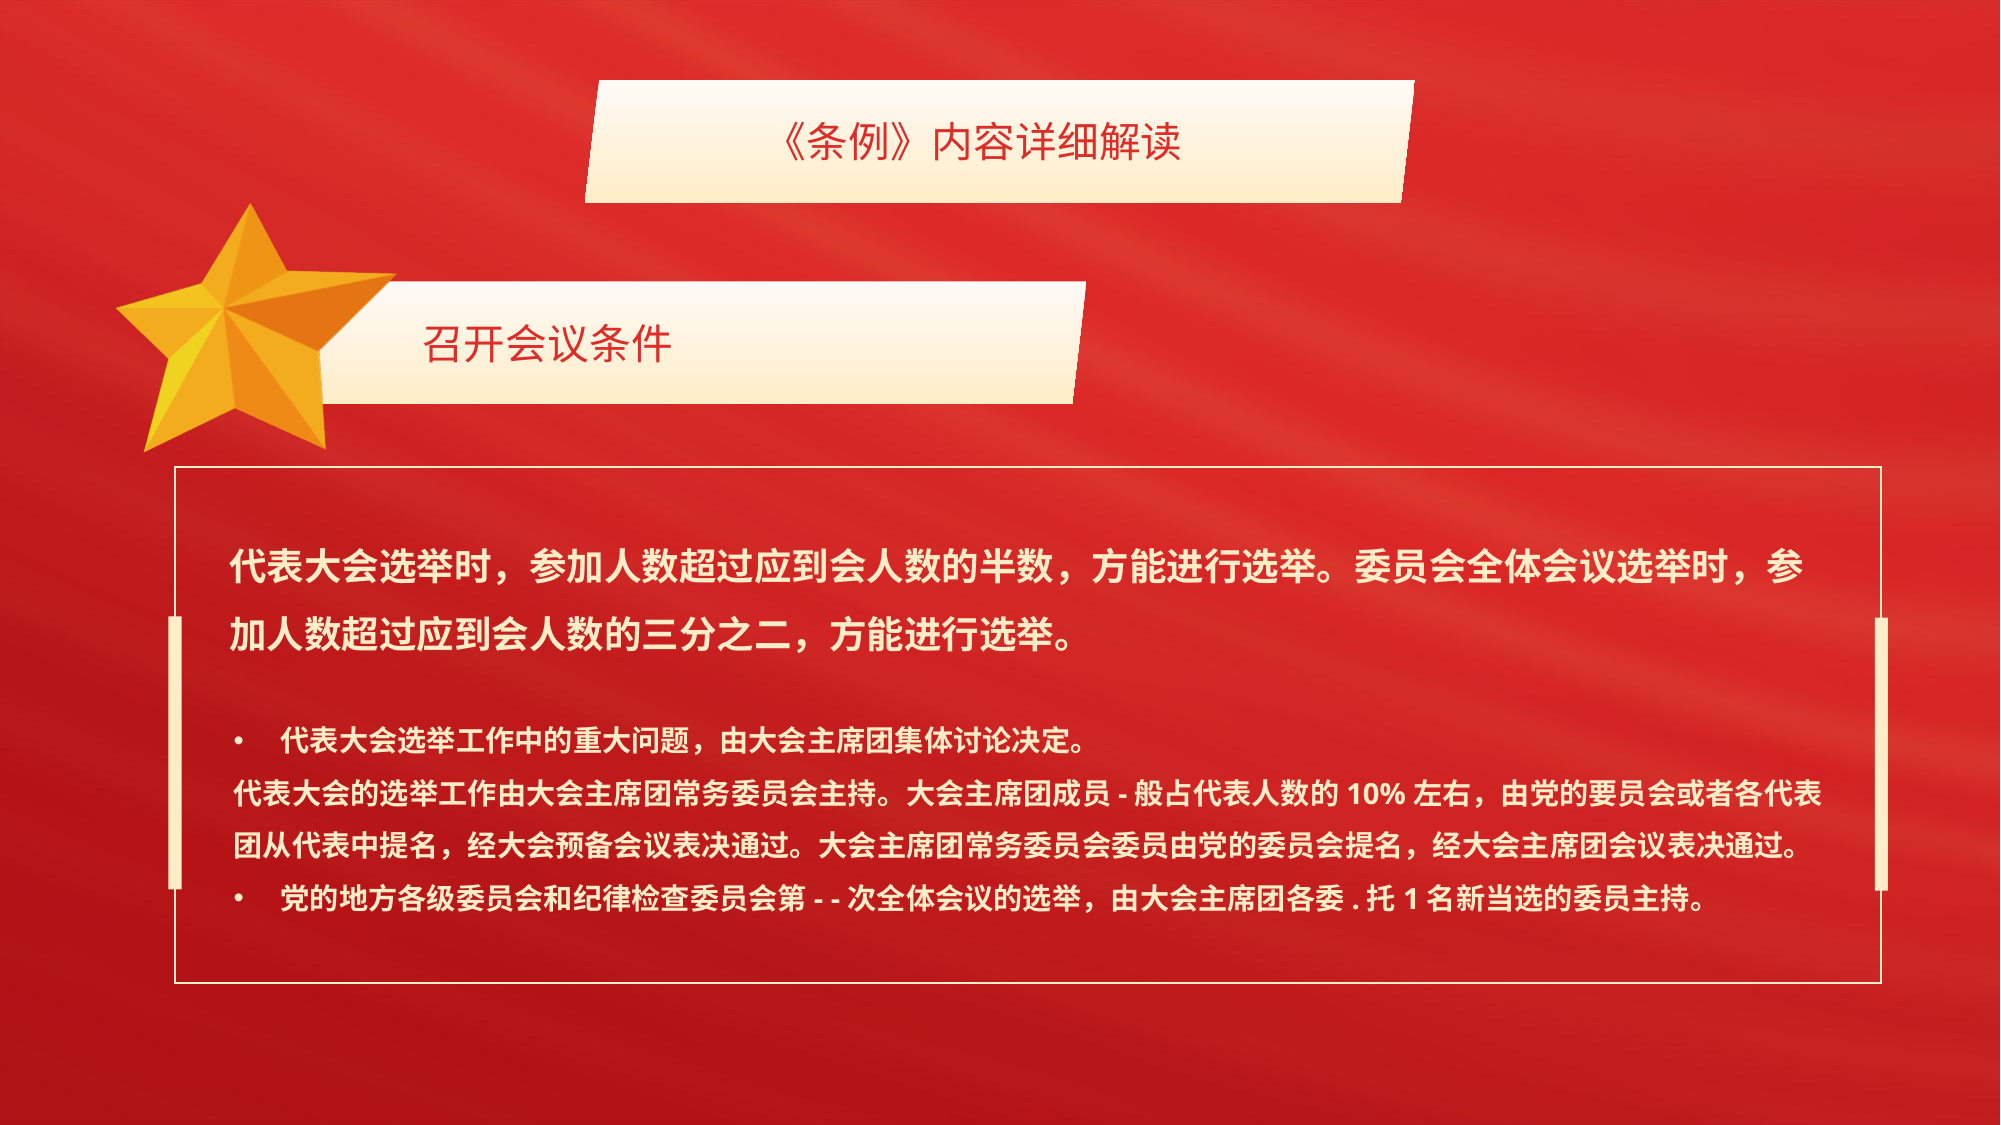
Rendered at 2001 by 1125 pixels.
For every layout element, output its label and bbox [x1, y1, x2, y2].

text_box [483, 79, 1464, 203]
text_box [115, 202, 1087, 453]
picture [0, 0, 2000, 1125]
text_box [168, 467, 1889, 983]
